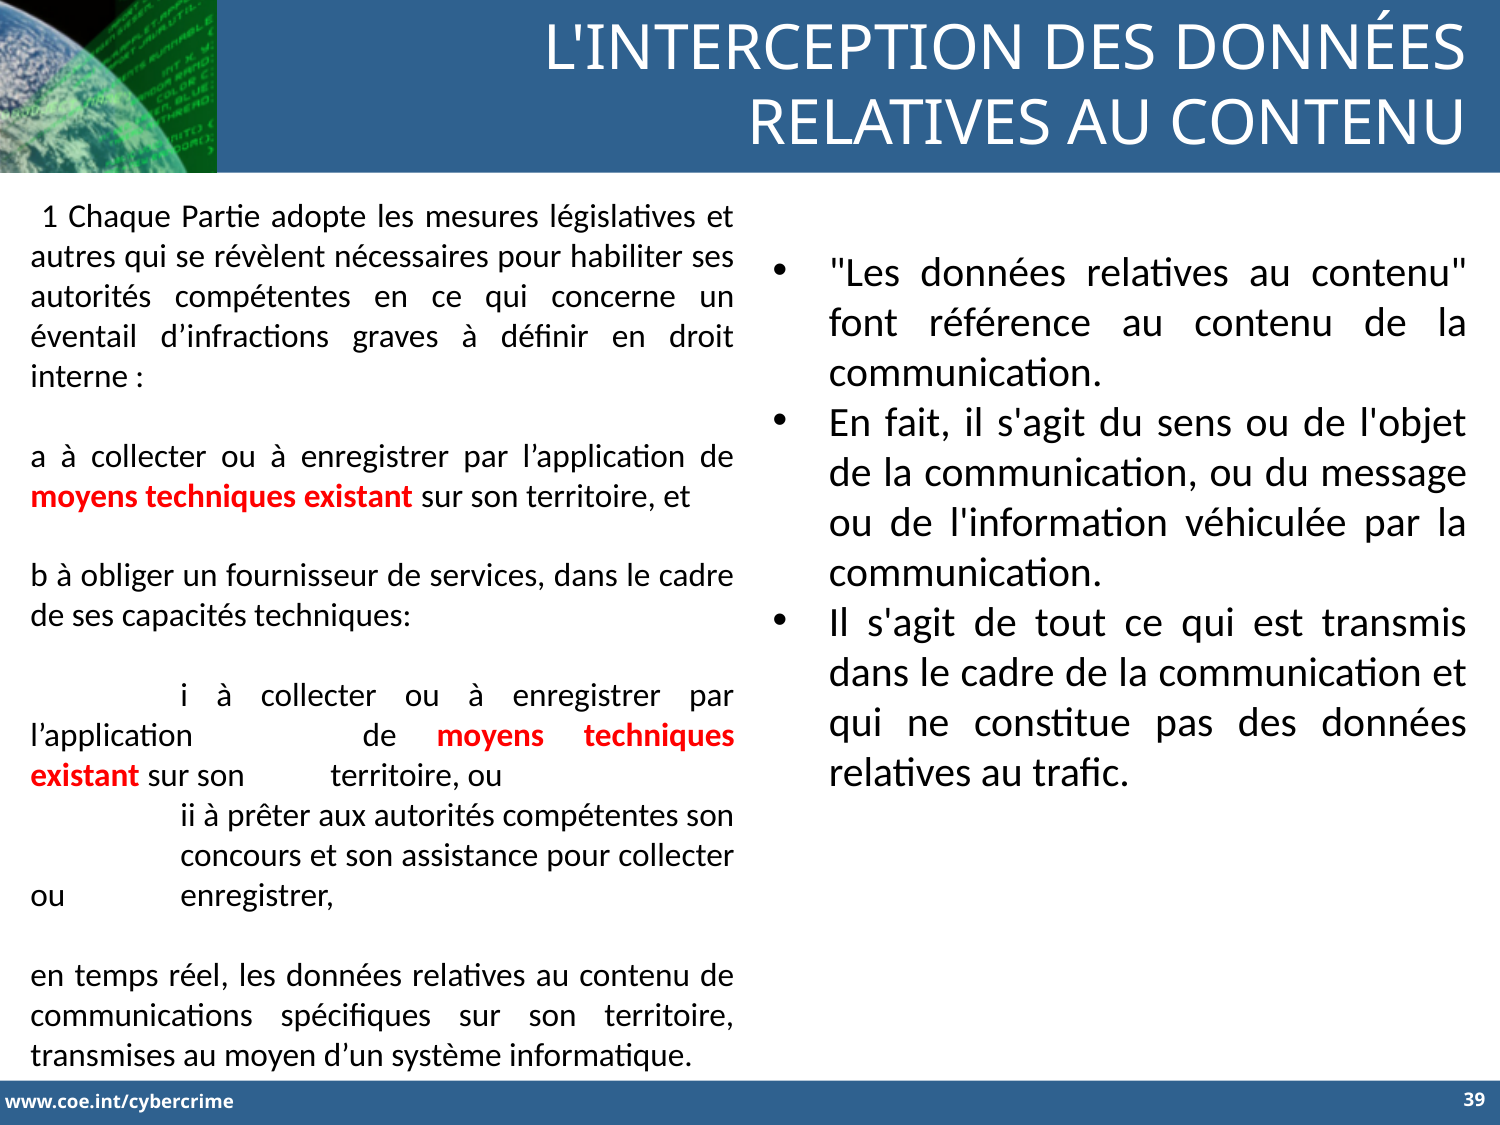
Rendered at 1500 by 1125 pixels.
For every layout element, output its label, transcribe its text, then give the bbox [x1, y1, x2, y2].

text_box 1 Chaque Partie adopte les mesures législatives et autres qui se révèlent nécessaires pour habiliter ses autorités compétentes en ce qui concerne un éventail d’infractions graves à définir en droit interne : a à collecter ou à enregistrer par l’application de moyens techniques existant sur son territoire, et b à obliger un fournisseur de services, dans le cadre de ses capacités techniques: i à collecter ou à enregistrer par l’application de moyens techniques existant sur son territoire, ou ii à prêter aux autorités compétentes son concours et son assistance pour collecter ou enregistrer, en temps réel, les données relatives au contenu de communications spécifiques sur son territoire, transmises au moyen d’un système informatique. [15, 186, 750, 1080]
picture [0, 0, 217, 173]
text_box L'INTERCEPTION DES DONNÉES RELATIVES AU CONTENU [230, 0, 1483, 165]
text_box "Les données relatives au contenu" font référence au contenu de la communication. En fait, il s'agit du sens ou de l'objet de la communication, ou du message ou de l'information véhiculée par la communication. Il s'agit de tout ce qui est transmis dans le cadre de la communication et qui ne constitue pas des données relatives au trafic. [757, 186, 1483, 802]
